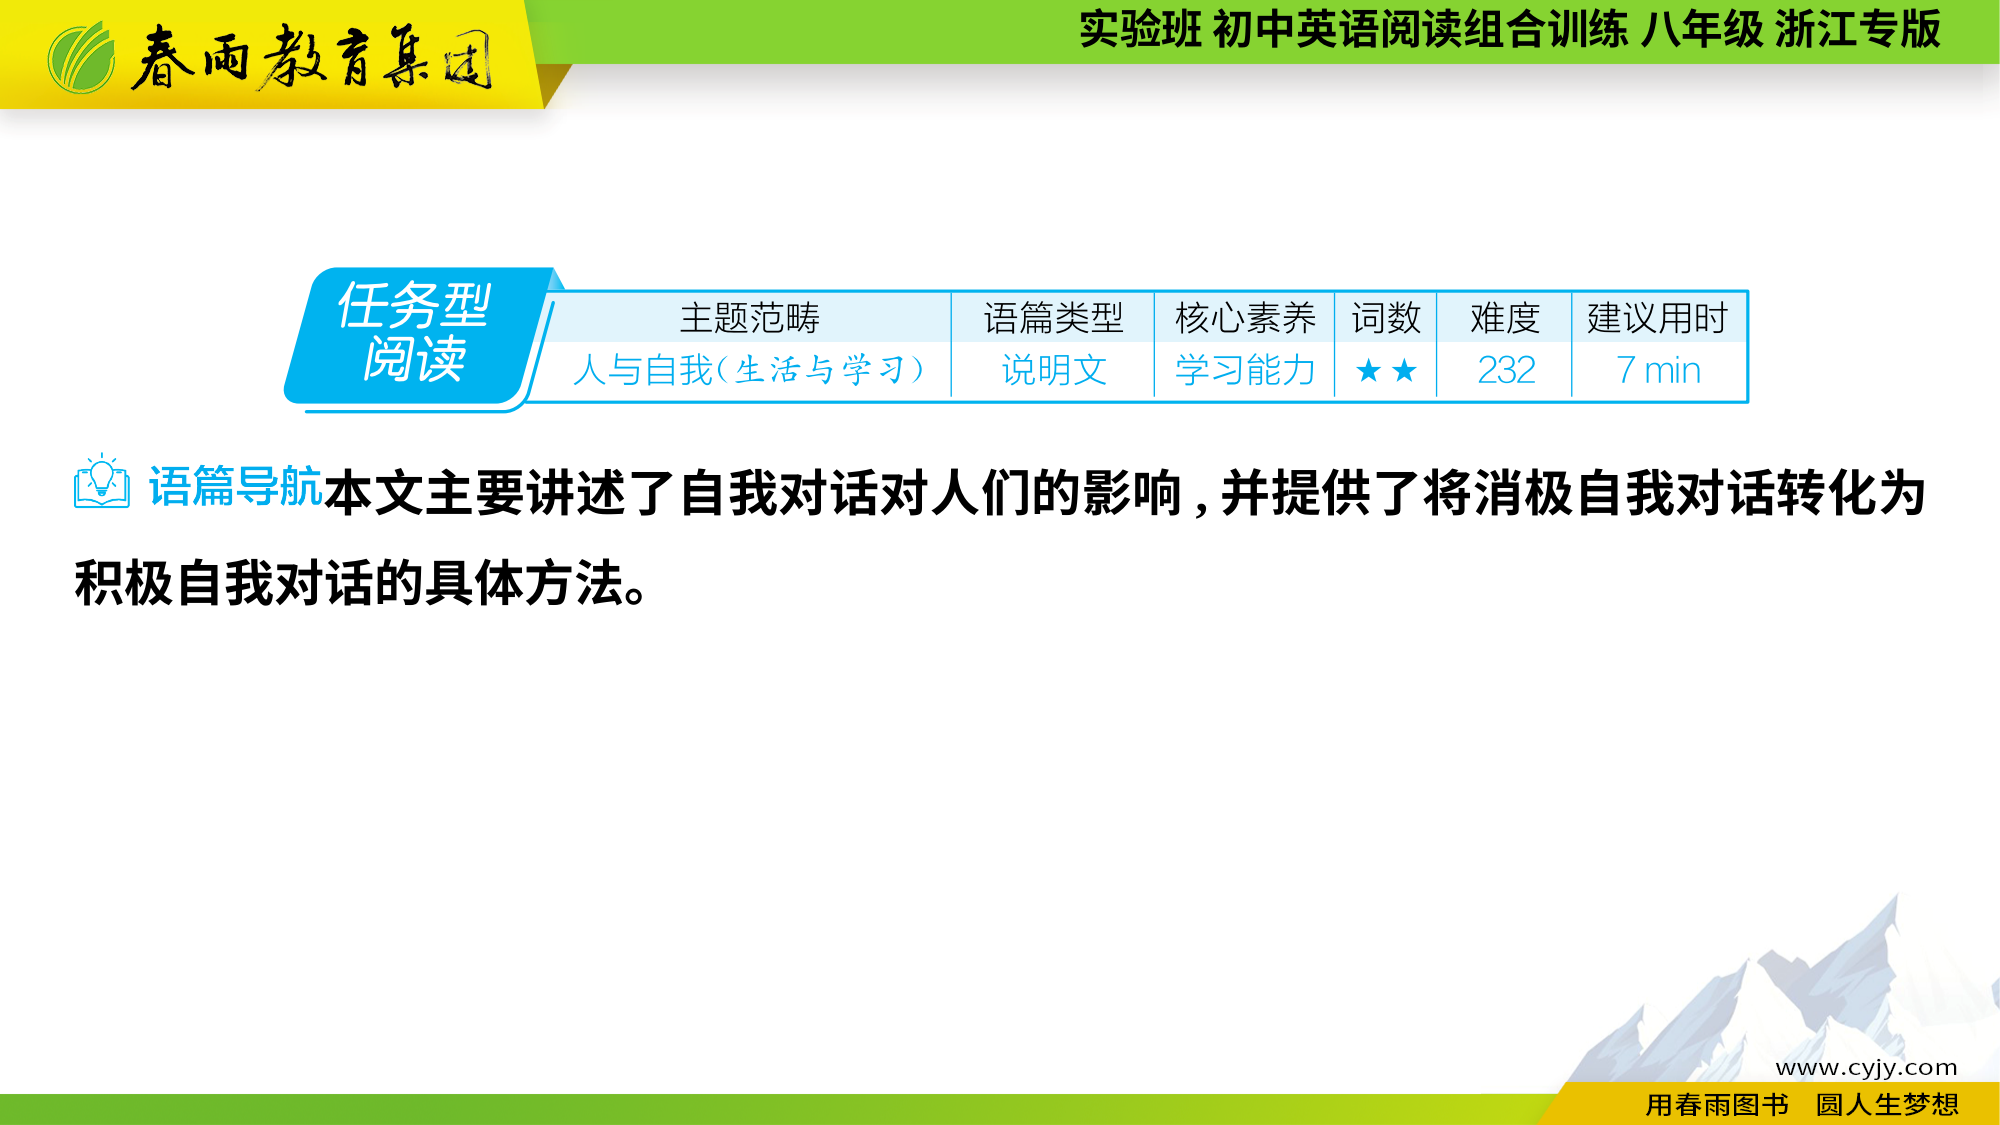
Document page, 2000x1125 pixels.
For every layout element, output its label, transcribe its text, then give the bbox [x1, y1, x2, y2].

list 本文主要讲述了自我对话对人们的影响,并提供了将消极自我对话转化为积极自我对话的具体方法。 [59, 424, 1944, 610]
picture [0, 0, 2000, 1125]
